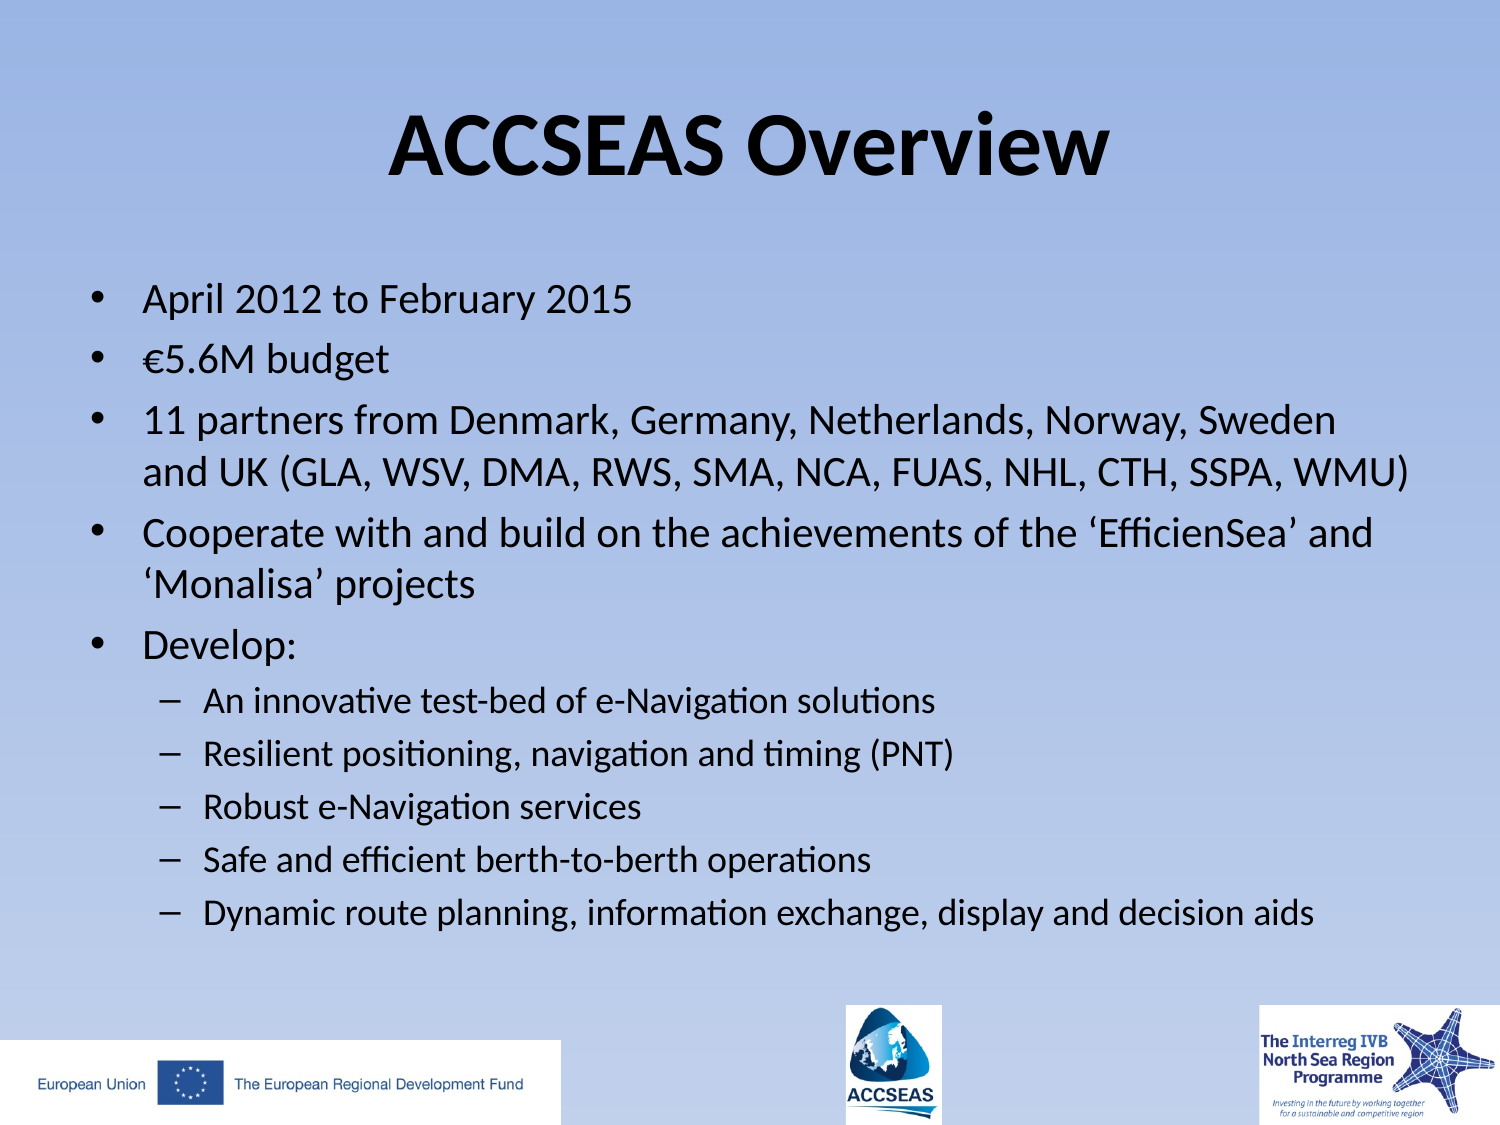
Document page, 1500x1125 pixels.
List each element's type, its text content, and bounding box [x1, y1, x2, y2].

picture [1259, 1005, 1500, 1125]
picture [845, 1005, 942, 1125]
picture [0, 1040, 561, 1125]
title ACCSEAS Overview [75, 45, 1425, 233]
list April 2012 to February 2015 €5.6M budget 11 partners from Denmark, Germany, Netherlands, Norway, Sweden and UK (GLA, WSV, DMA, RWS, SMA, NCA, FUAS, NHL, CTH, SSPA, WMU) Cooperate with and build on the achievements of the ‘EfficienSea’ and ‘Monalisa’ projects Develop: An innovative test-bed of e-Navigation solutions Resilient positioning, navigation and timing (PNT) Robust e-Navigation services Safe and efficient berth-to-berth operations Dynamic route planning, information exchange, display and decision aids [75, 262, 1425, 988]
